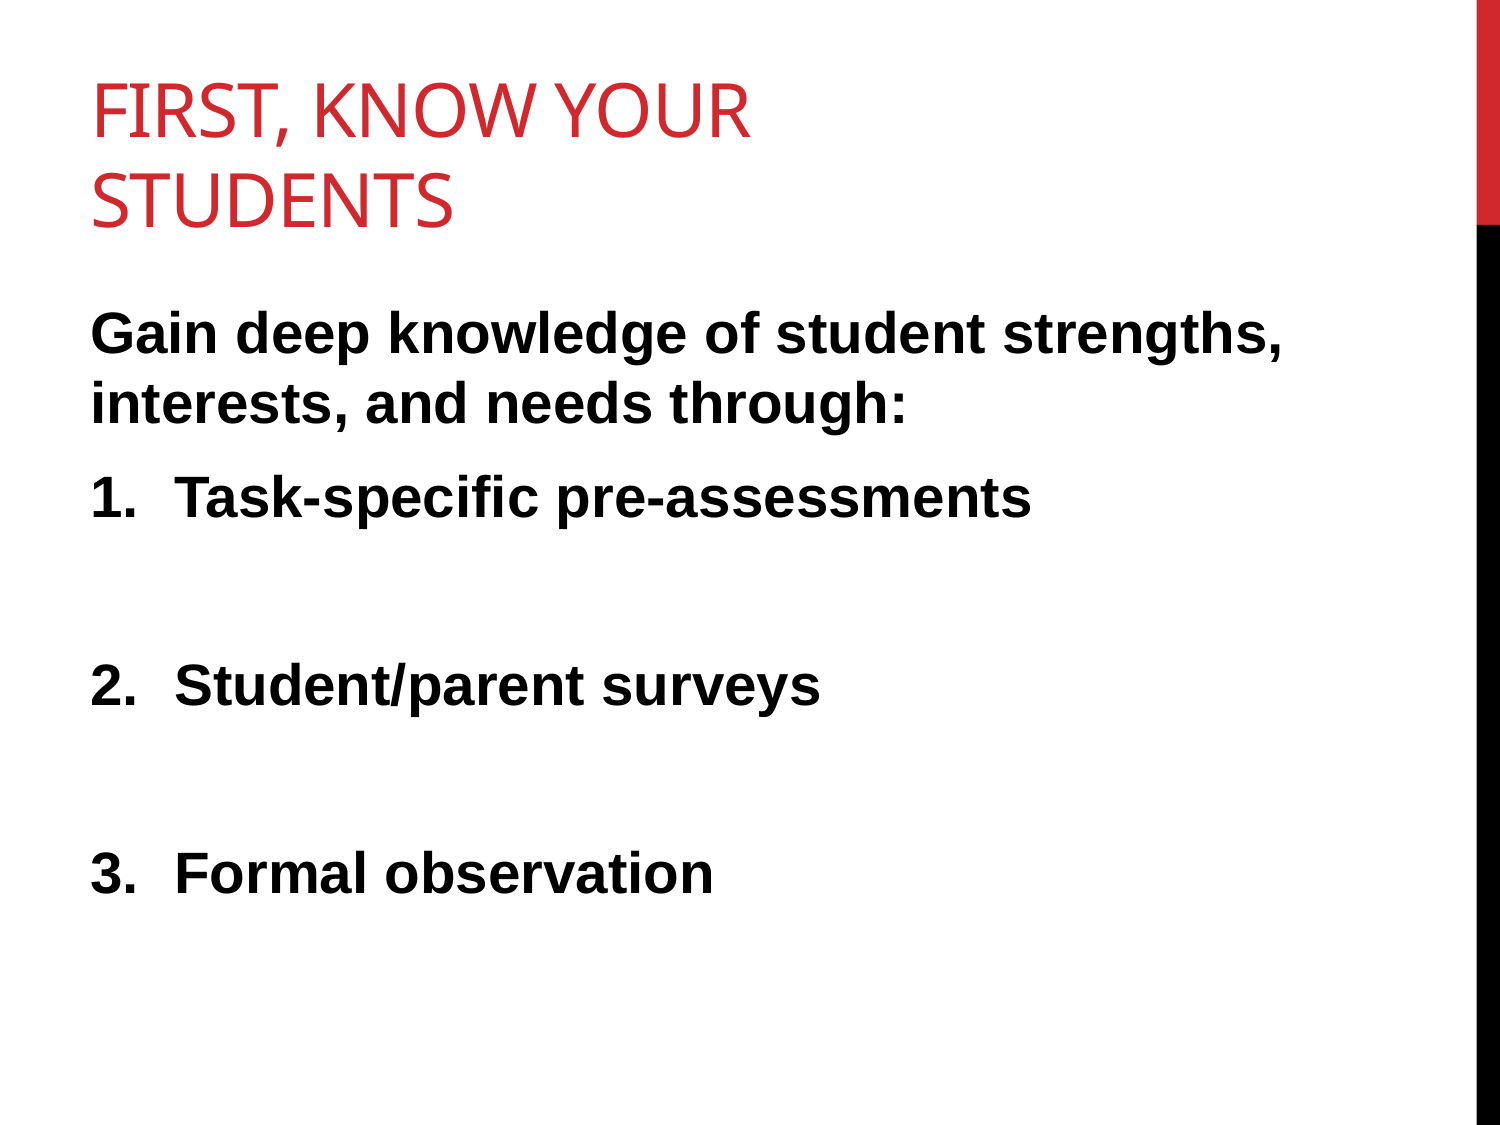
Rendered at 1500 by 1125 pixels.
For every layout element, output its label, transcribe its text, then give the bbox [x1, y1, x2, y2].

title First, Know Your Students [75, 25, 1025, 250]
list Gain deep knowledge of student strengths, interests, and needs through: Task-specific pre-assessments Student/parent surveys Formal observation [75, 287, 1325, 1005]
